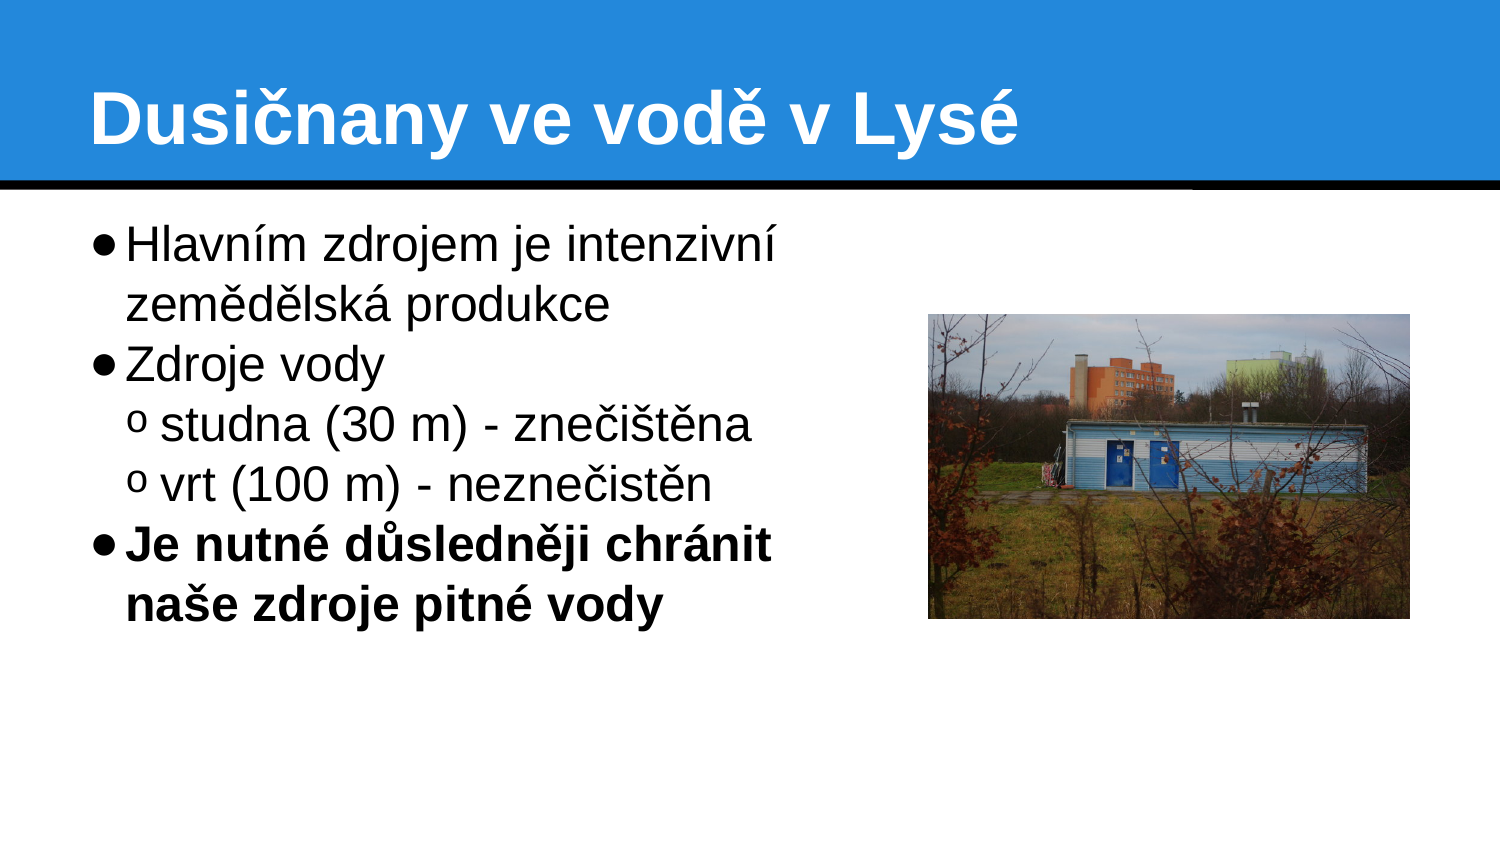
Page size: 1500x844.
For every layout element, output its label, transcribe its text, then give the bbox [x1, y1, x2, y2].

text_box Dusičnany ve vodě v Lysé [75, 33, 1425, 175]
text_box Hlavním zdrojem je intenzivní zemědělská produkce Zdroje vody studna (30 m) - znečištěna vrt (100 m) - neznečistěn Je nutné důsledněji chránit naše zdroje pitné vody [75, 196, 903, 750]
picture [927, 314, 1411, 619]
